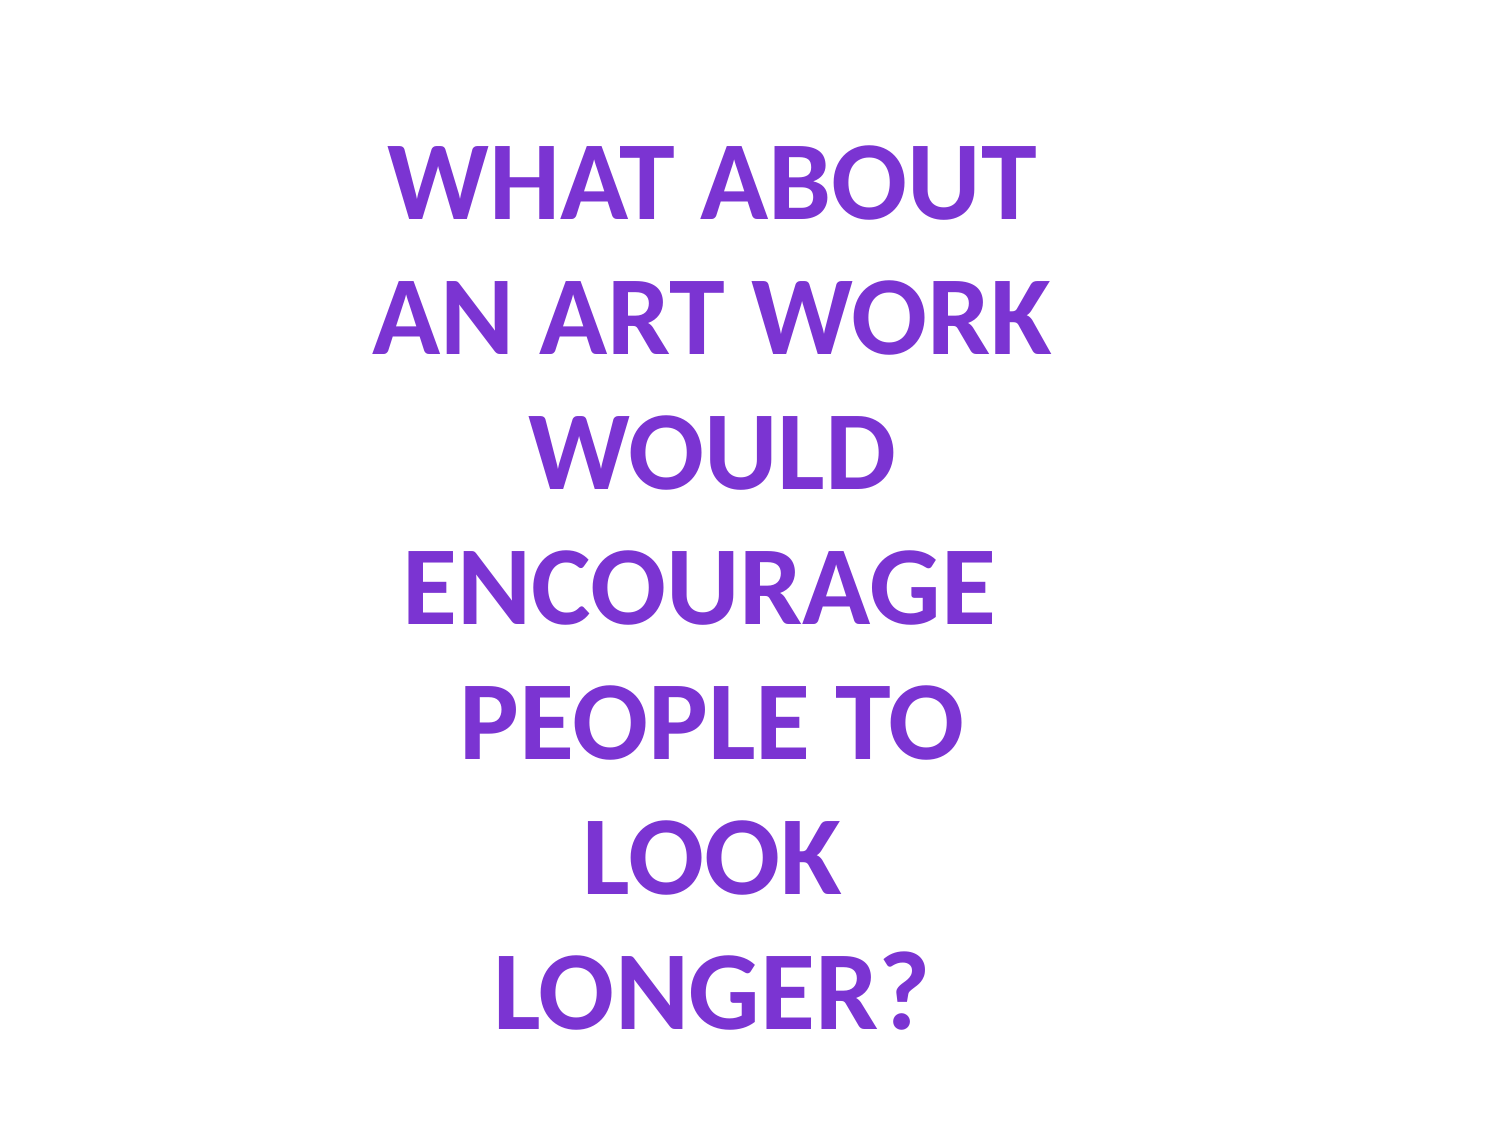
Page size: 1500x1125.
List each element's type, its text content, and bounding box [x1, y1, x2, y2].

text_box What about an art work Would encourage People to look longer? [337, 99, 1088, 1060]
